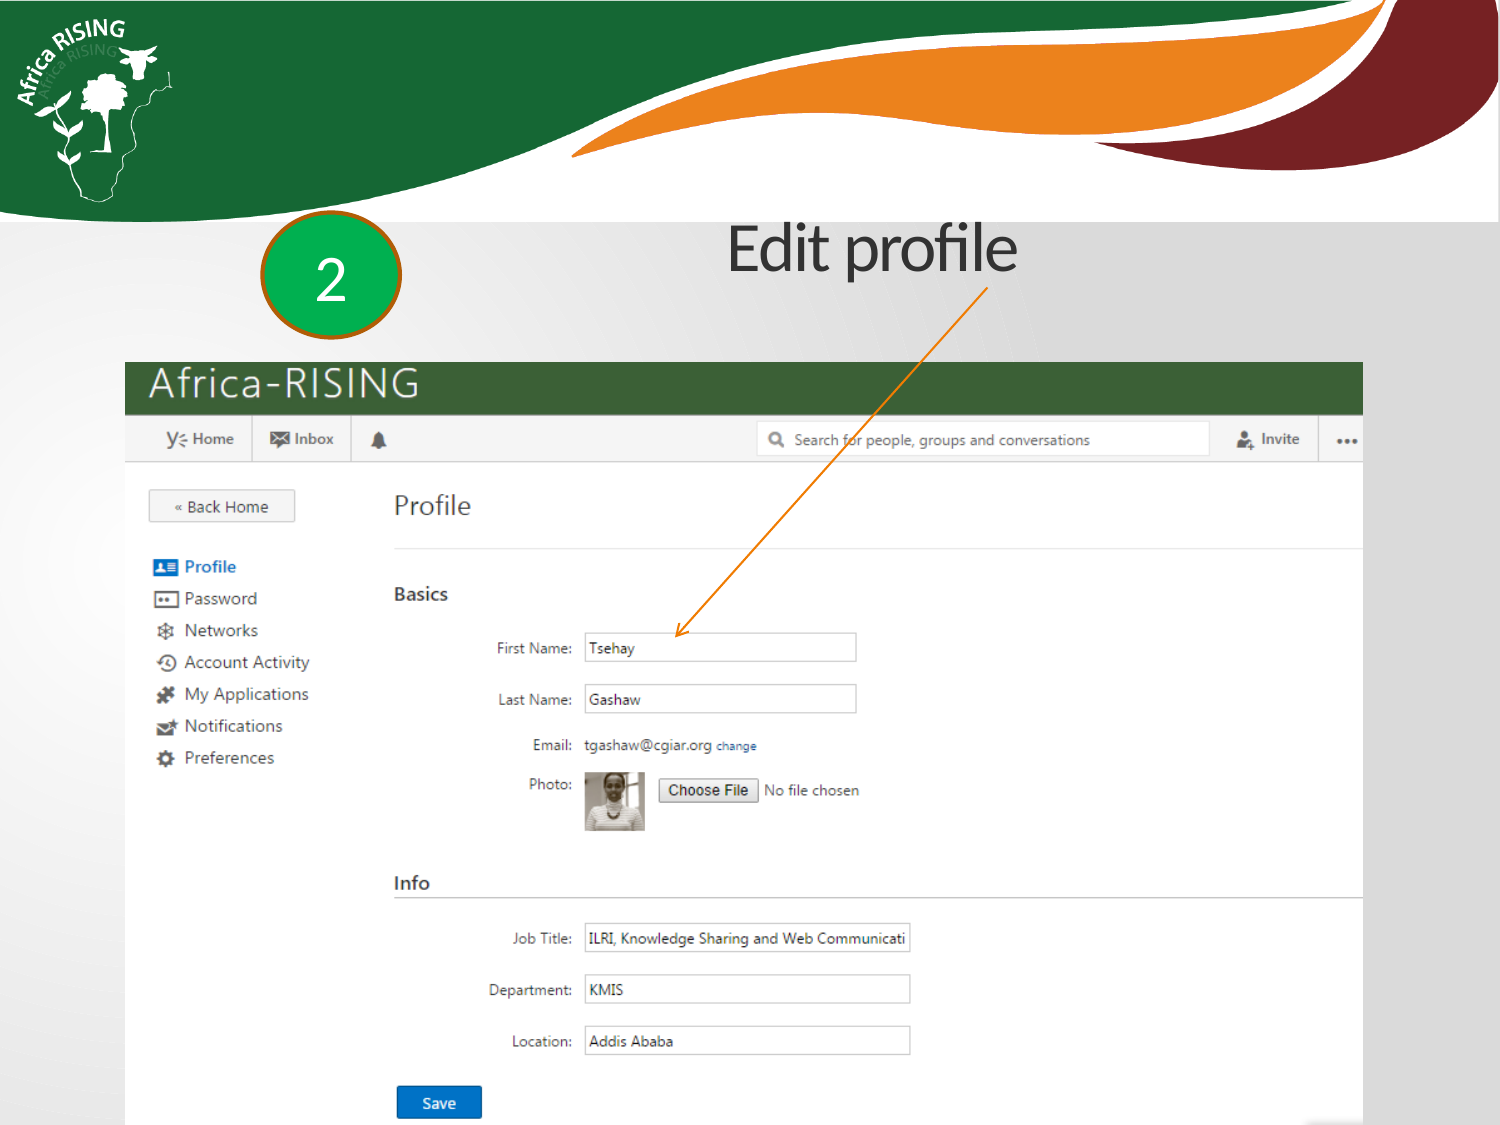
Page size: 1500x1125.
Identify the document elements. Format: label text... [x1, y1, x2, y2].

title Edit profile [712, 192, 1400, 293]
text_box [674, 286, 988, 638]
text_box 2 [260, 210, 403, 340]
picture [124, 361, 1363, 1125]
picture [0, 0, 1499, 222]
